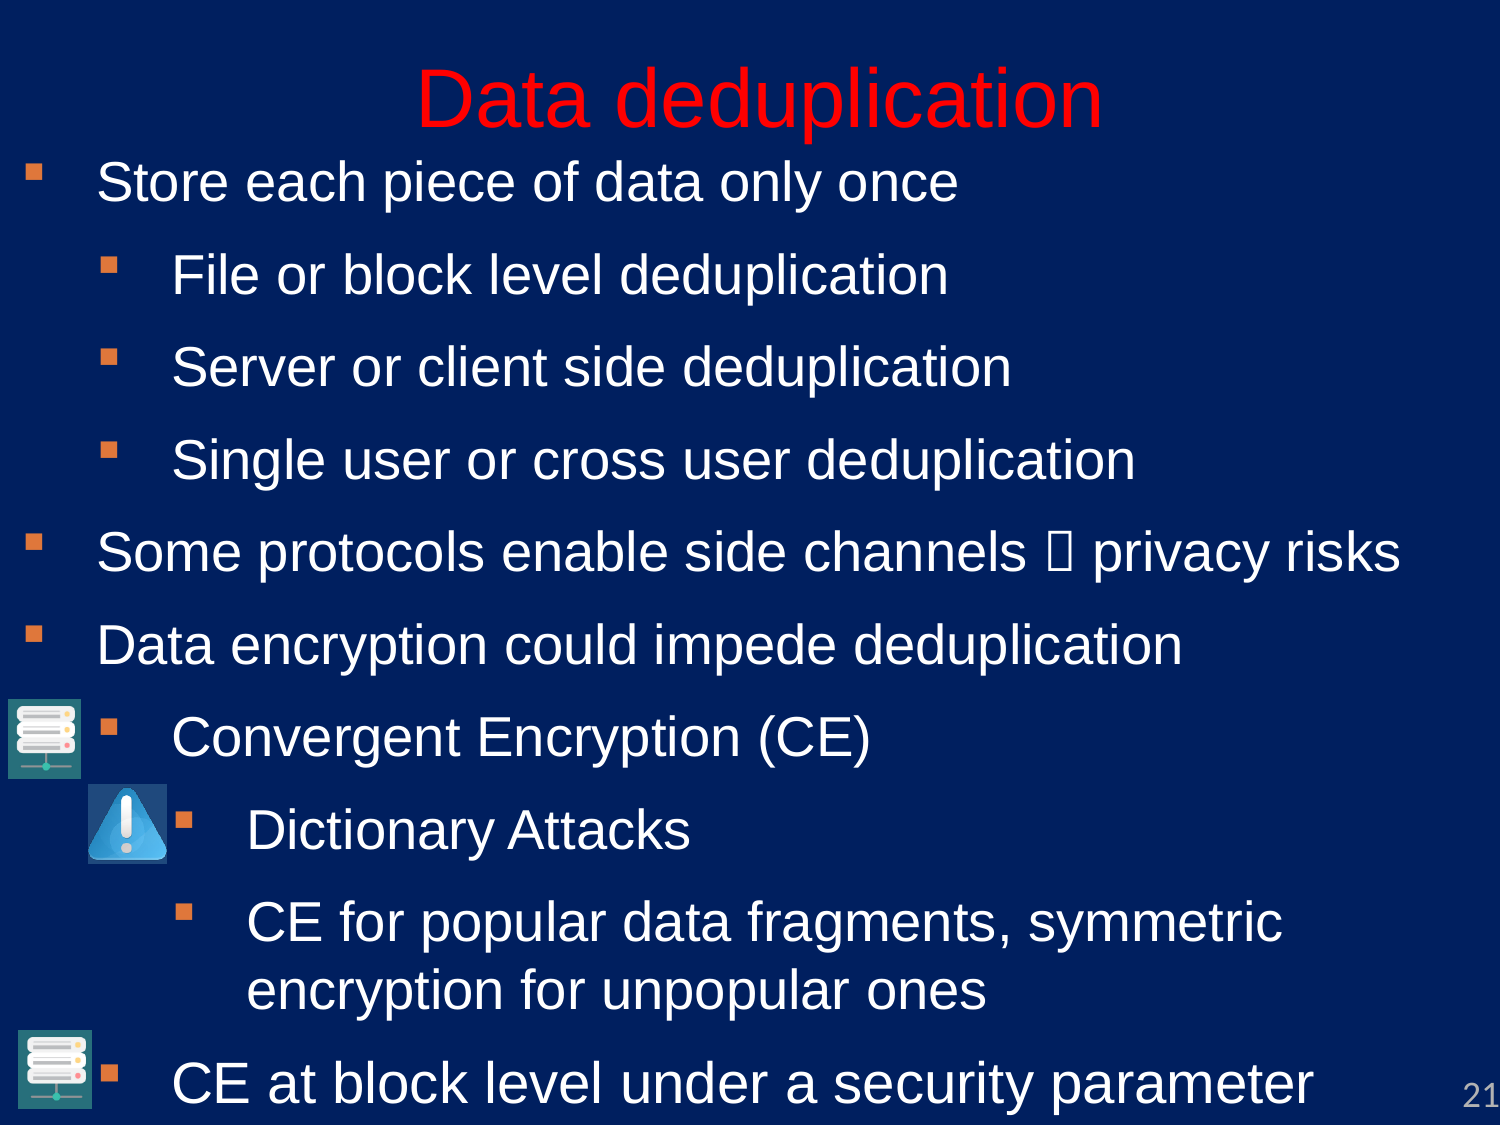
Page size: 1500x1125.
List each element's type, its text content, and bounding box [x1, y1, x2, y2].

title Data deduplication [44, 19, 1456, 145]
picture [7, 699, 81, 779]
picture [87, 783, 168, 865]
text_box Store each piece of data only once File or block level deduplication Server or client side deduplication Single user or cross user deduplication Some protocols enable side channels  privacy risks Data encryption could impede deduplication Convergent Encryption (CE) Dictionary Attacks CE for popular data fragments, symmetric encryption for unpopular ones CE at block level under a security parameter [18, 145, 1481, 1116]
slide_number 21 [1437, 1069, 1500, 1125]
picture [18, 1029, 92, 1110]
